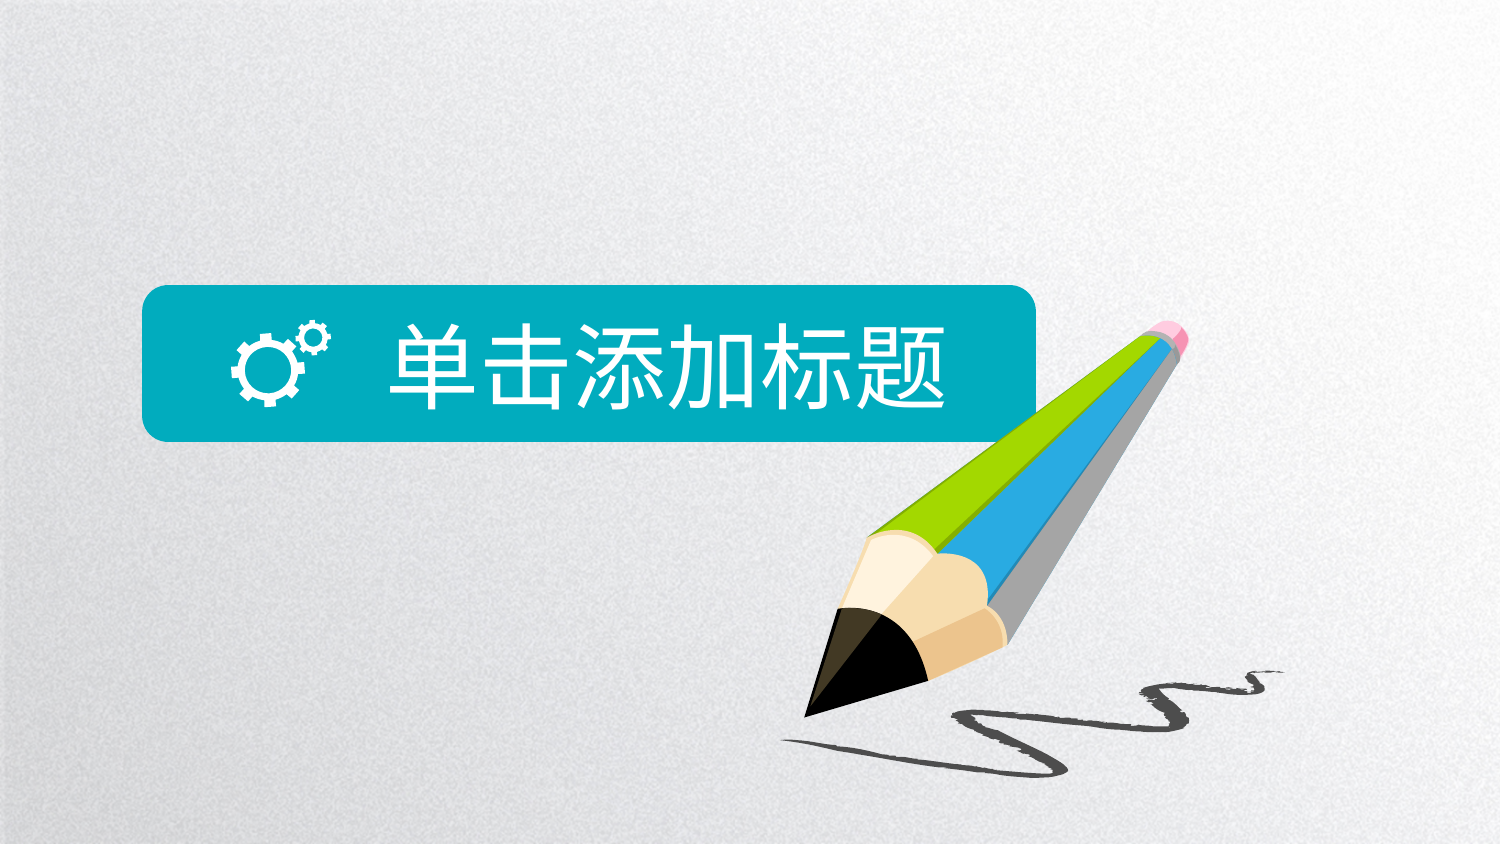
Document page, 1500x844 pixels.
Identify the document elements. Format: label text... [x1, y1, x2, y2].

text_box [804, 319, 1192, 718]
text_box [1009, 718, 1190, 733]
text_box [295, 319, 332, 356]
text_box [231, 333, 306, 408]
text_box [1192, 670, 1285, 695]
picture [0, 0, 1500, 844]
text_box 单击添加标题 [370, 301, 981, 429]
text_box [780, 718, 1069, 778]
text_box [141, 283, 1037, 444]
